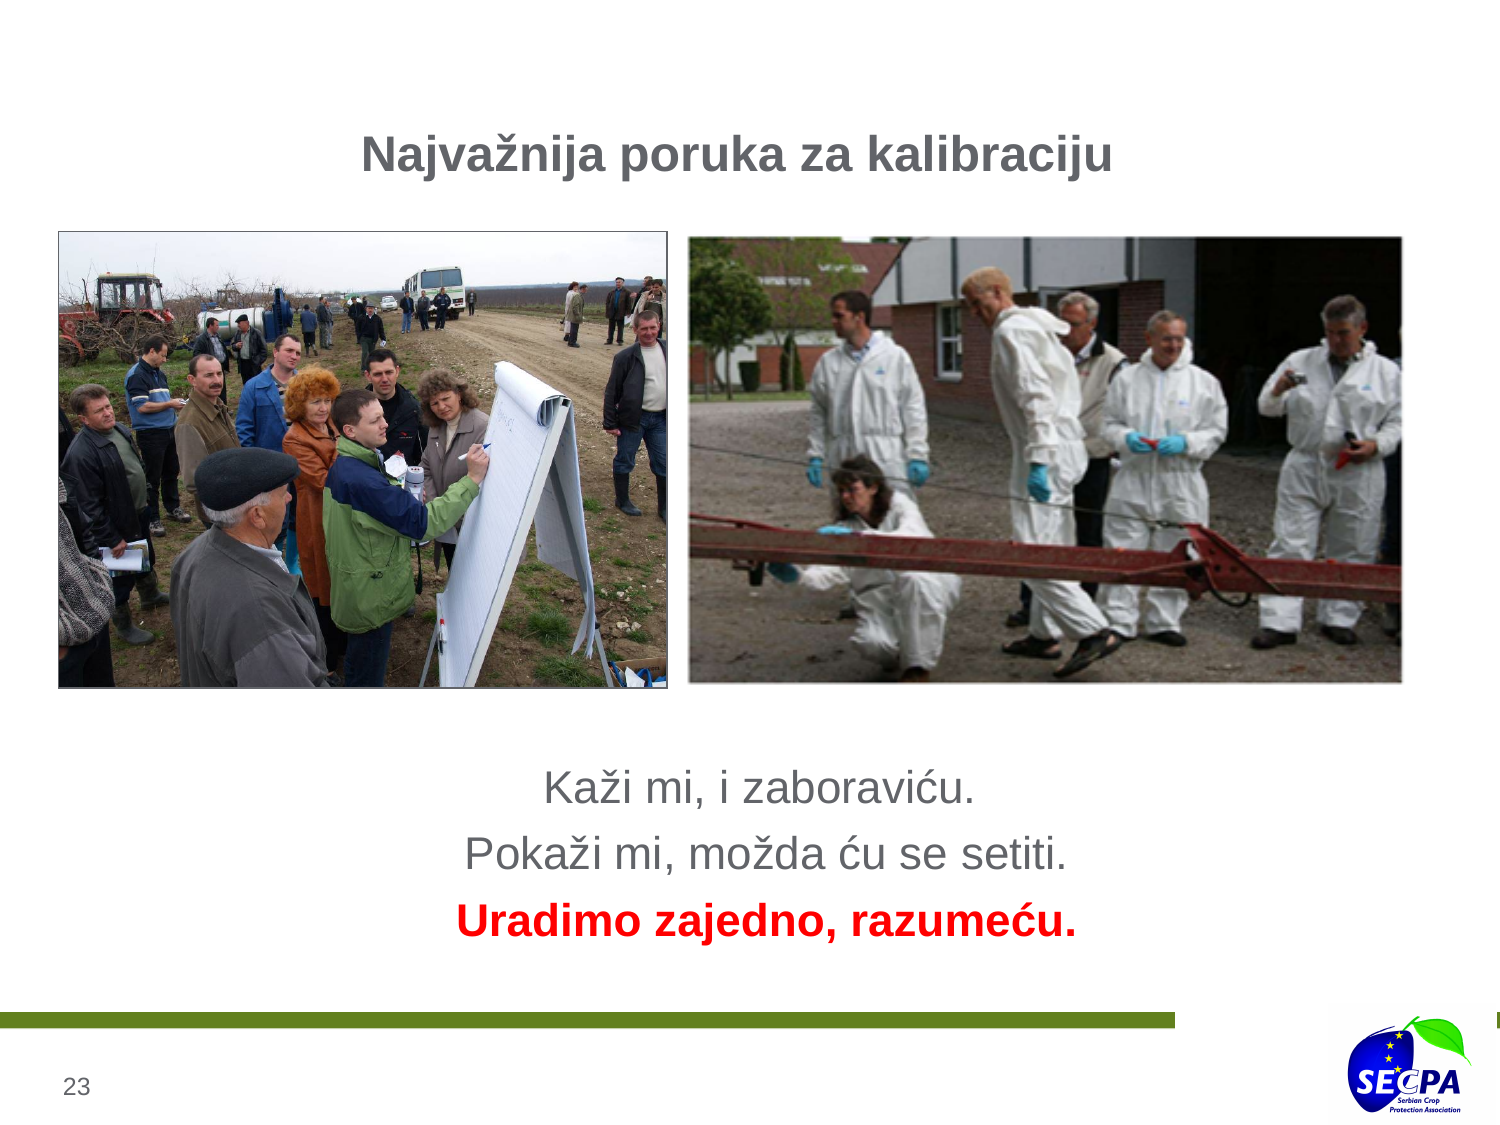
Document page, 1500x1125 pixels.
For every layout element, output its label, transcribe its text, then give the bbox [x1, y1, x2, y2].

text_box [1174, 1002, 1498, 1125]
text_box [58, 231, 668, 689]
list Kaži mi, i zaboraviću. Pokaži mi, možda ću se setiti. Uradimo zajedno, razumeću. [147, 757, 1374, 1009]
picture [0, 1012, 1174, 1125]
picture [682, 231, 1413, 689]
title Najvažnija poruka za kalibraciju [93, 103, 1382, 207]
